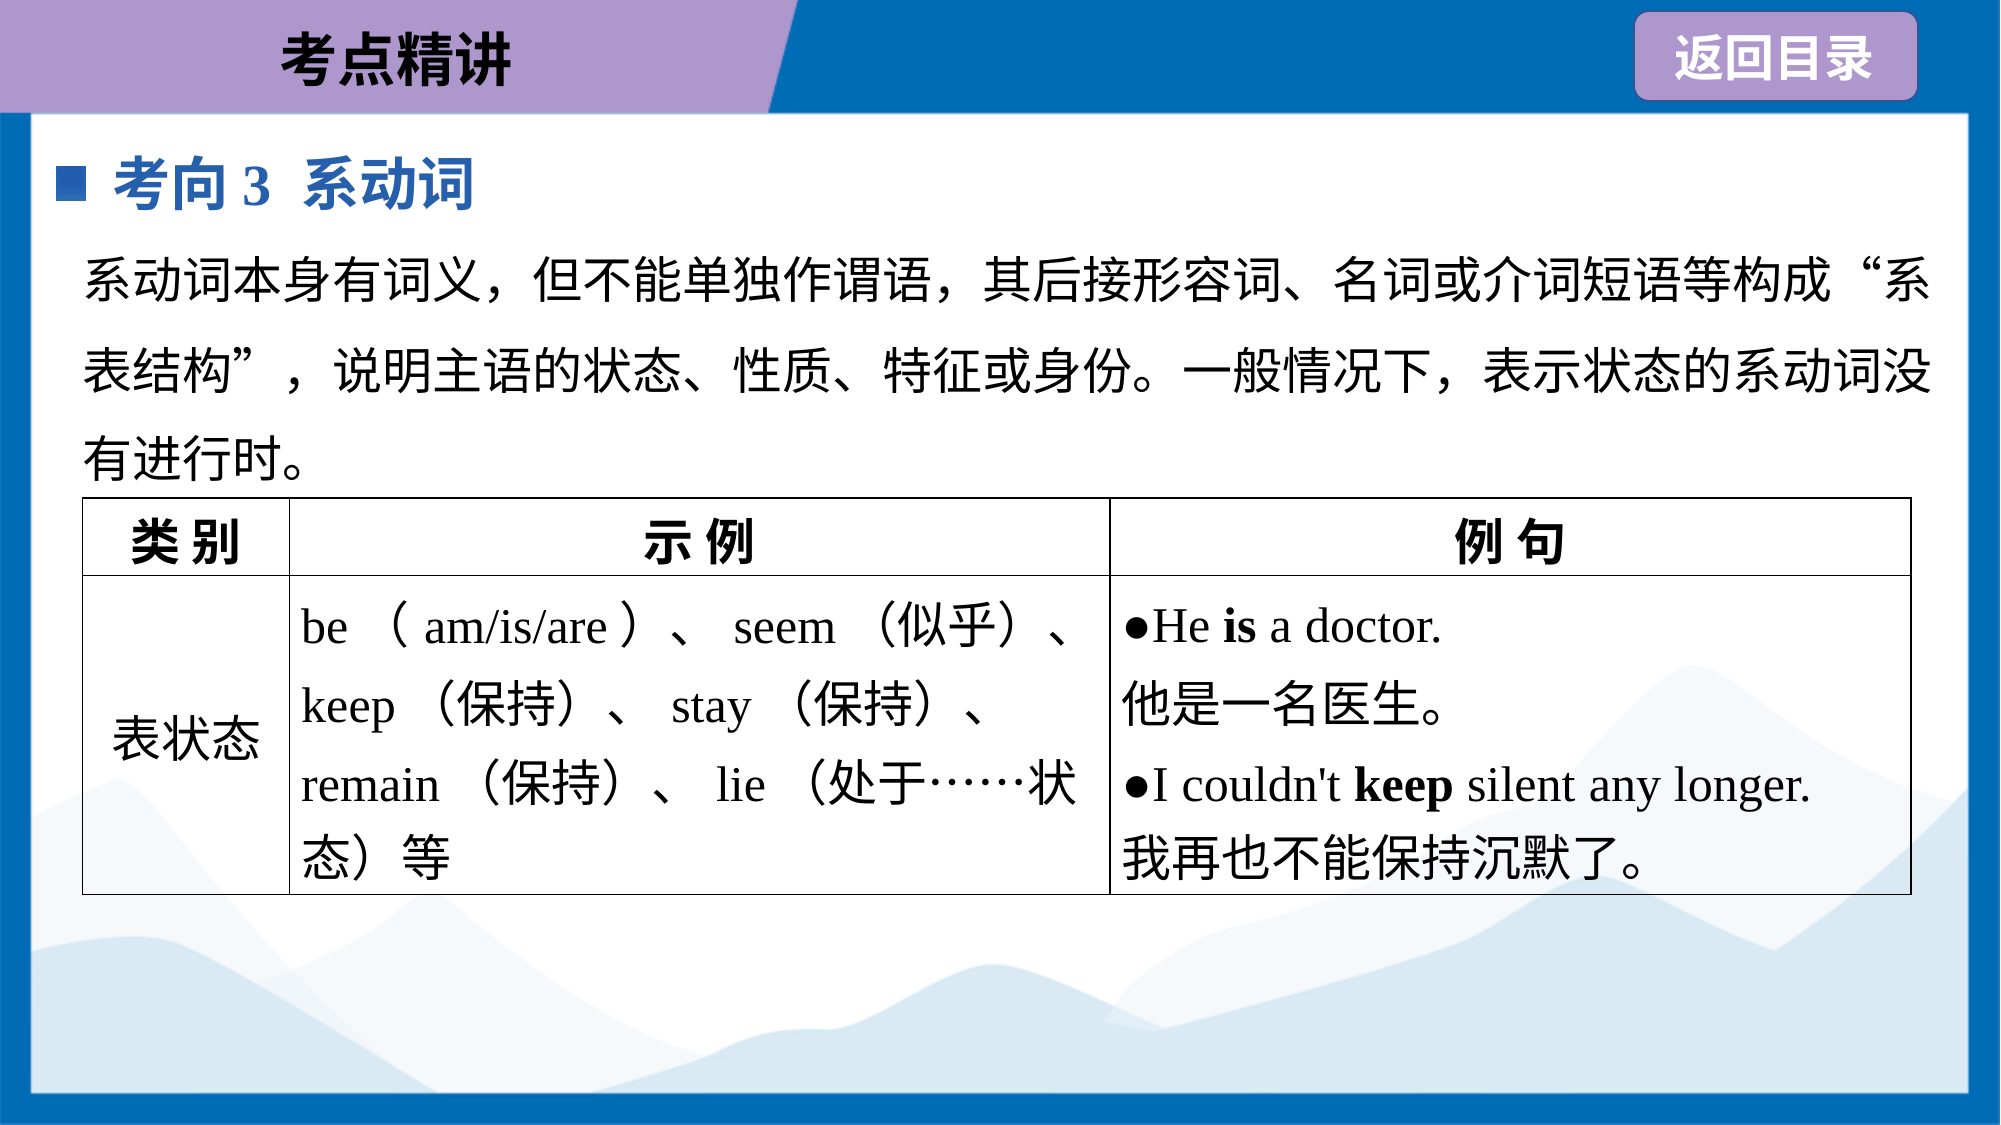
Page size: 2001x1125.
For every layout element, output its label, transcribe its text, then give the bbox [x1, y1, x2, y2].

table_cell ●He is a doctor. 他是一名医生。 ●I couldn't keep silent any longer. 我再也不能保持沉默了。 [1111, 576, 1910, 894]
table_header 例 句 [1111, 499, 1910, 575]
picture [0, 0, 2000, 1125]
text_box 考向3 系动词 [112, 146, 1917, 216]
table_cell 表状态 [83, 576, 289, 894]
table_cell be（am/is/are）、seem（似乎）、 keep（保持）、stay（保持）、 remain（保持）、lie（处于……状 态）等 [290, 576, 1109, 894]
text_box 系动词本身有词义，但不能单独作谓语，其后接形容词、名词或介词短语等构成“系 表结构”，说明主语的状态、性质、特征或身份。一般情况下，表示状态的系动词没 有进行时。 [82, 216, 1917, 478]
table_header 示 例 [290, 499, 1109, 575]
table_header 类 别 [83, 499, 289, 575]
